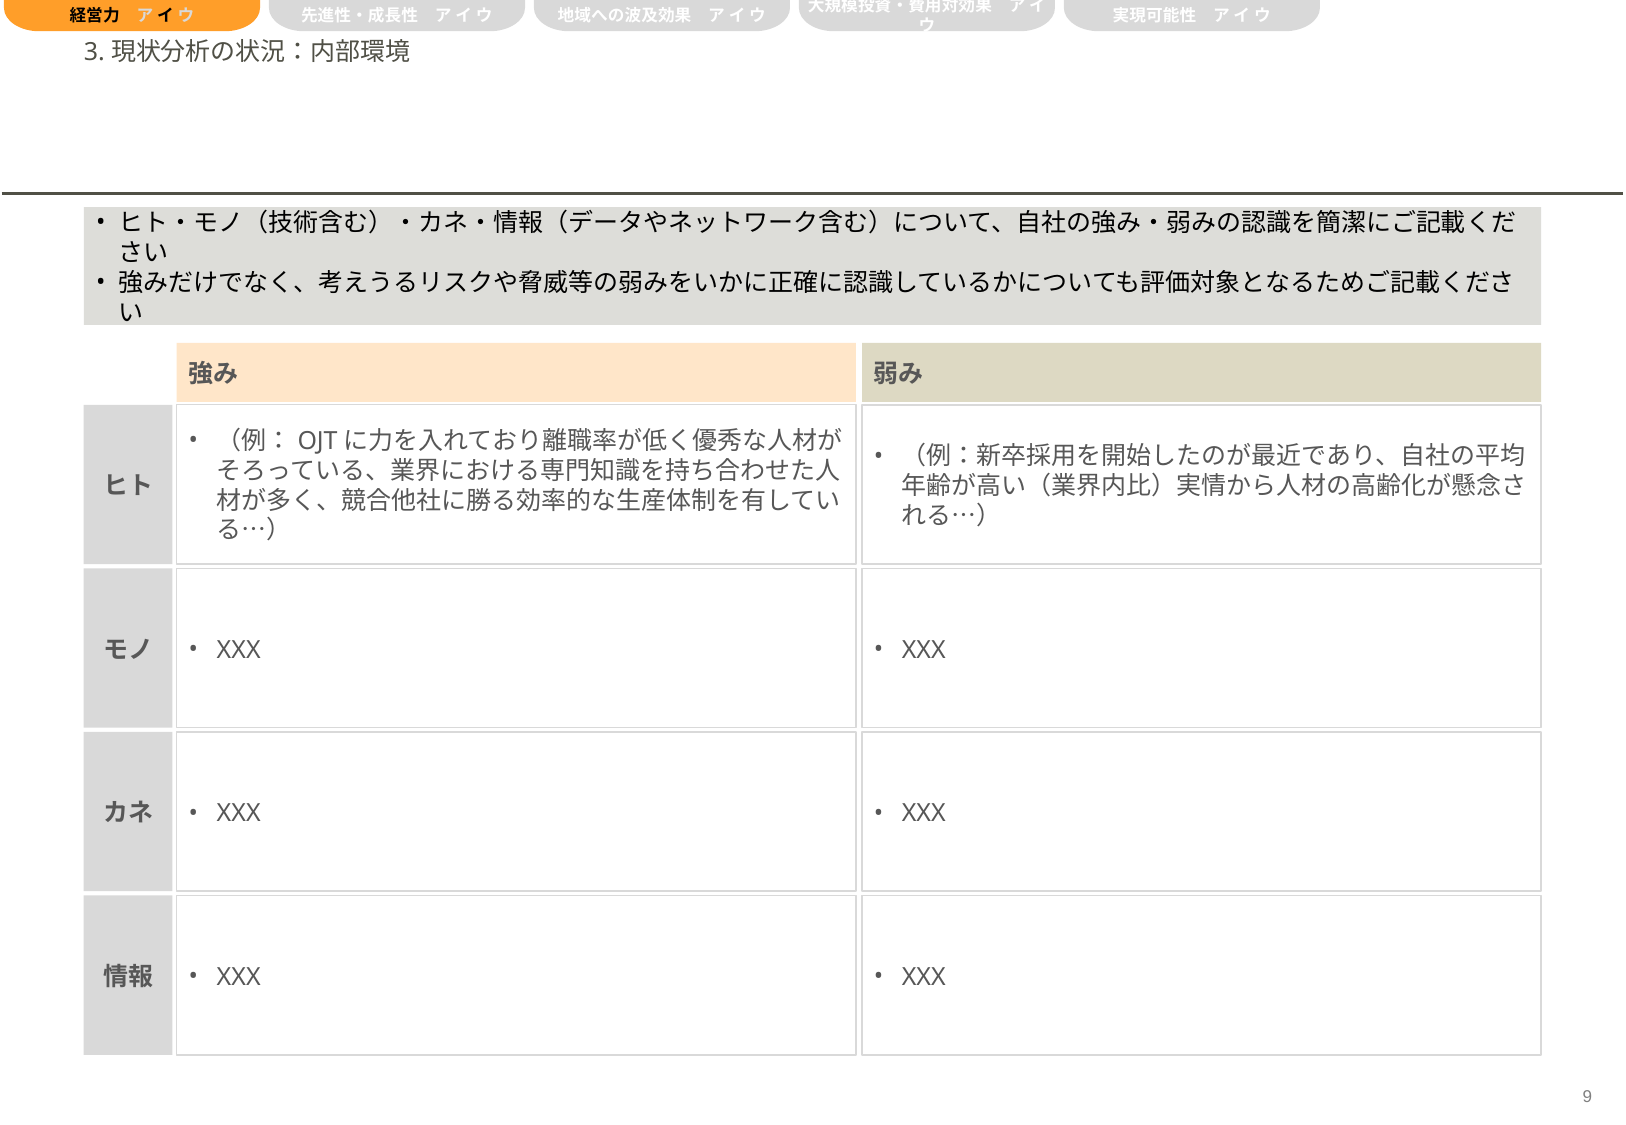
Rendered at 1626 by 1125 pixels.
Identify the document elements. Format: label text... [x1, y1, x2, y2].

text_box 弱み [861, 342, 1542, 403]
text_box XXX [176, 895, 857, 1056]
text_box ヒト・モノ（技術含む）・カネ・情報（データやネットワーク含む）について、自社の強み・弱みの認識を簡潔にご記載ください 強みだけでなく、考えうるリスクや脅威等の弱みをいかに正確に認識しているかについても評価対象となるためご記載ください [83, 206, 1542, 326]
title 3.現状分析の状況：内部環境 [83, 39, 1542, 67]
text_box 情報 [83, 895, 173, 1056]
text_box 強み [176, 342, 857, 403]
text_box XXX [861, 567, 1542, 729]
text_box ヒト [83, 404, 173, 565]
text_box （例：OJTに力を入れており離職率が低く優秀な人材がそろっている、業界における専門知識を持ち合わせた人材が多く、競合他社に勝る効率的な生産体制を有している…） [176, 404, 857, 565]
text_box 大規模投資・費用対効果 ア イ ウ [798, 0, 1056, 33]
text_box モノ [83, 567, 173, 729]
text_box カネ [83, 731, 173, 892]
text_box XXX [861, 895, 1542, 1056]
text_box XXX [176, 567, 857, 729]
text_box XXX [176, 731, 857, 892]
text_box XXX [861, 731, 1542, 892]
text_box （例：新卒採用を開始したのが最近であり、自社の平均年齢が高い（業界内比）実情から人材の高齢化が懸念される…） [861, 404, 1542, 565]
text_box 経営力 ア イ ウ [3, 0, 261, 33]
text_box 地域への波及効果 ア イ ウ [533, 0, 791, 33]
text_box 先進性・成長性 ア イ ウ [268, 0, 526, 33]
text_box 実現可能性 ア イ ウ [1062, 0, 1321, 33]
